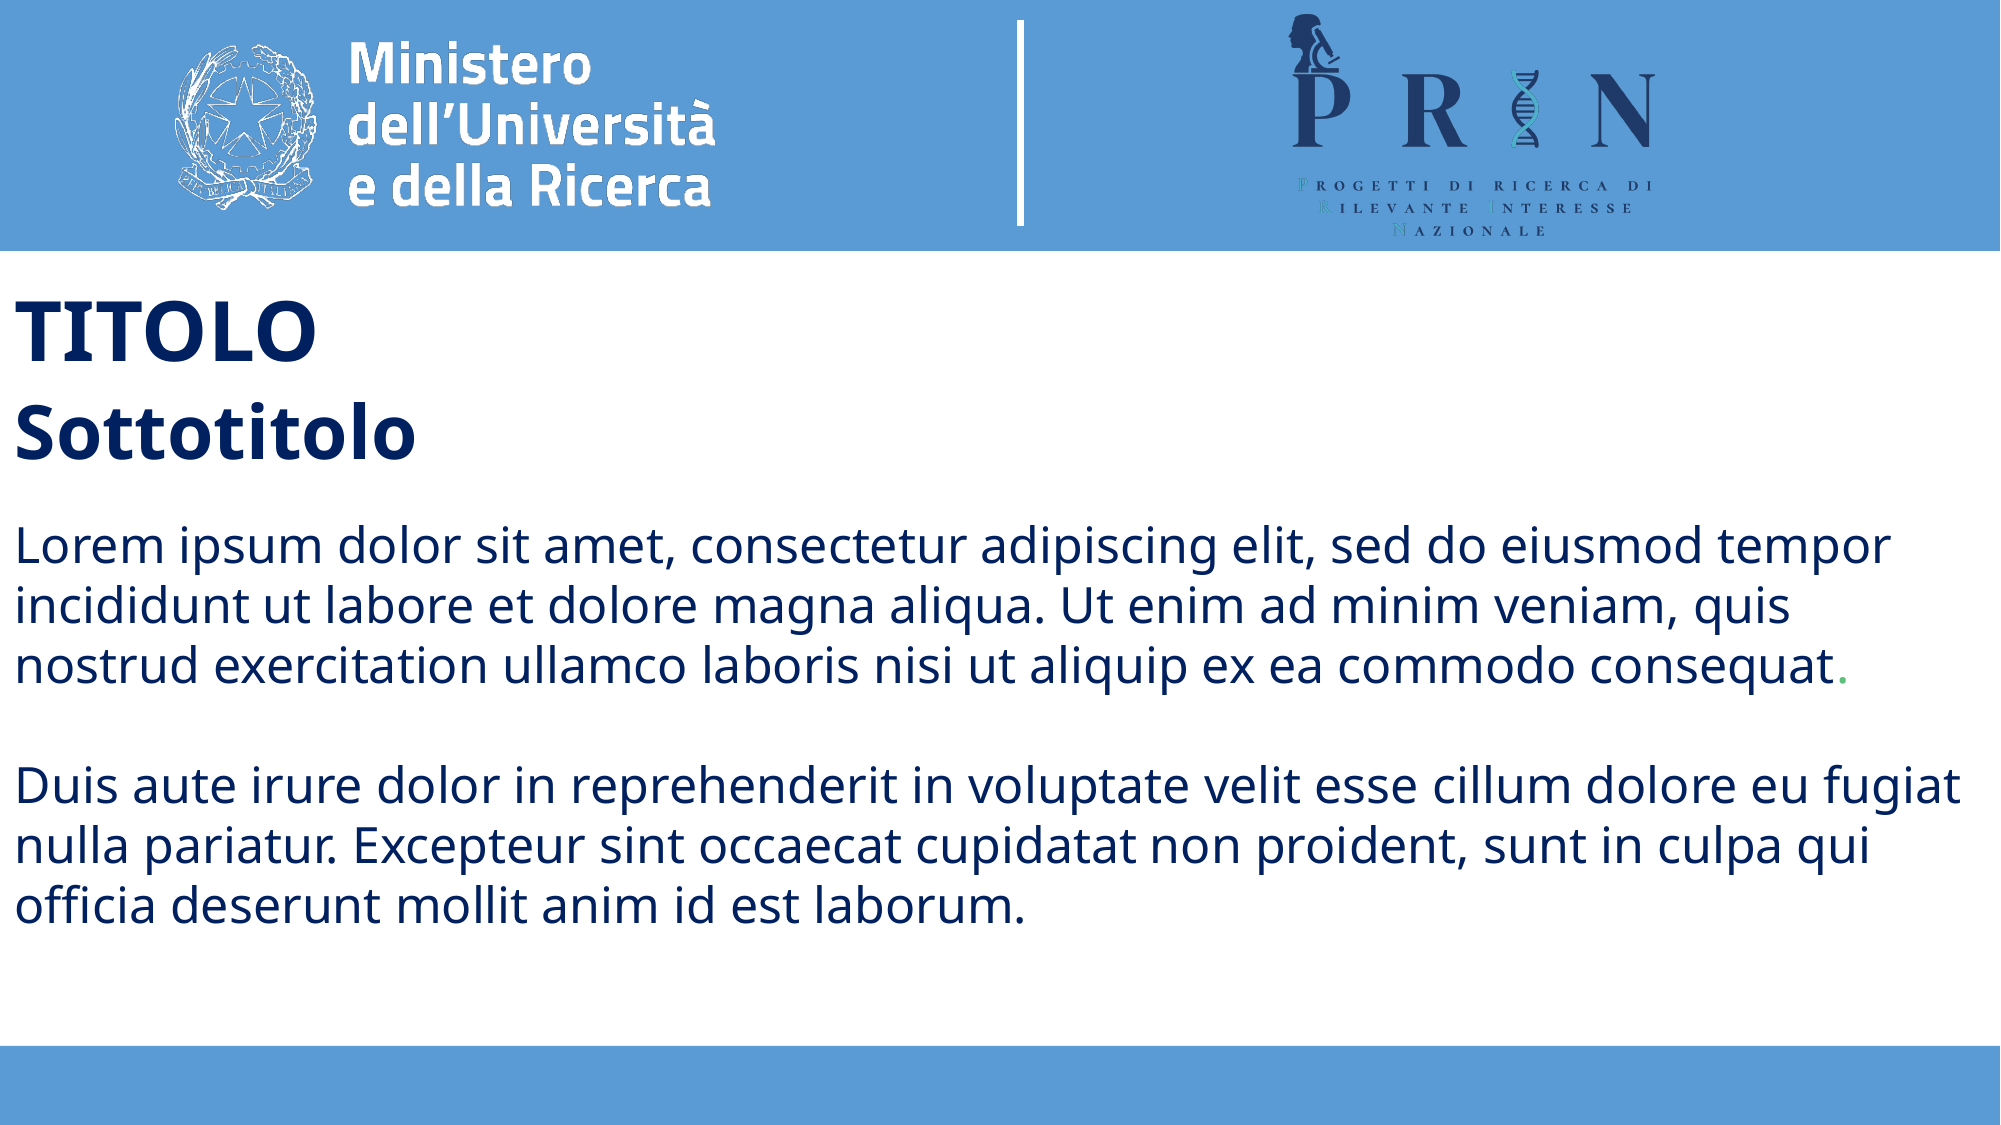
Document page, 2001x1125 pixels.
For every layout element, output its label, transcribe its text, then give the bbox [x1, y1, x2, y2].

text_box TITOLO [0, 270, 599, 377]
picture [175, 41, 715, 210]
text_box Sottotitolo [0, 377, 599, 483]
text_box Lorem ipsum dolor sit amet, consectetur adipiscing elit, sed do eiusmod tempor incididunt ut labore et dolore magna aliqua. Ut enim ad minim veniam, quis nostrud exercitation ullamco laboris nisi ut aliquip ex ea commodo consequat. Duis aute irure dolor in reprehenderit in voluptate velit esse cillum dolore eu fugiat nulla pariatur. Excepteur sint occaecat cupidatat non proident, sunt in culpa qui officia deserunt mollit anim id est laborum. [0, 506, 2000, 941]
text_box [1731, 0, 2000, 252]
text_box [0, 1045, 2000, 1125]
text_box [0, 0, 1218, 252]
picture [1218, 0, 1731, 397]
